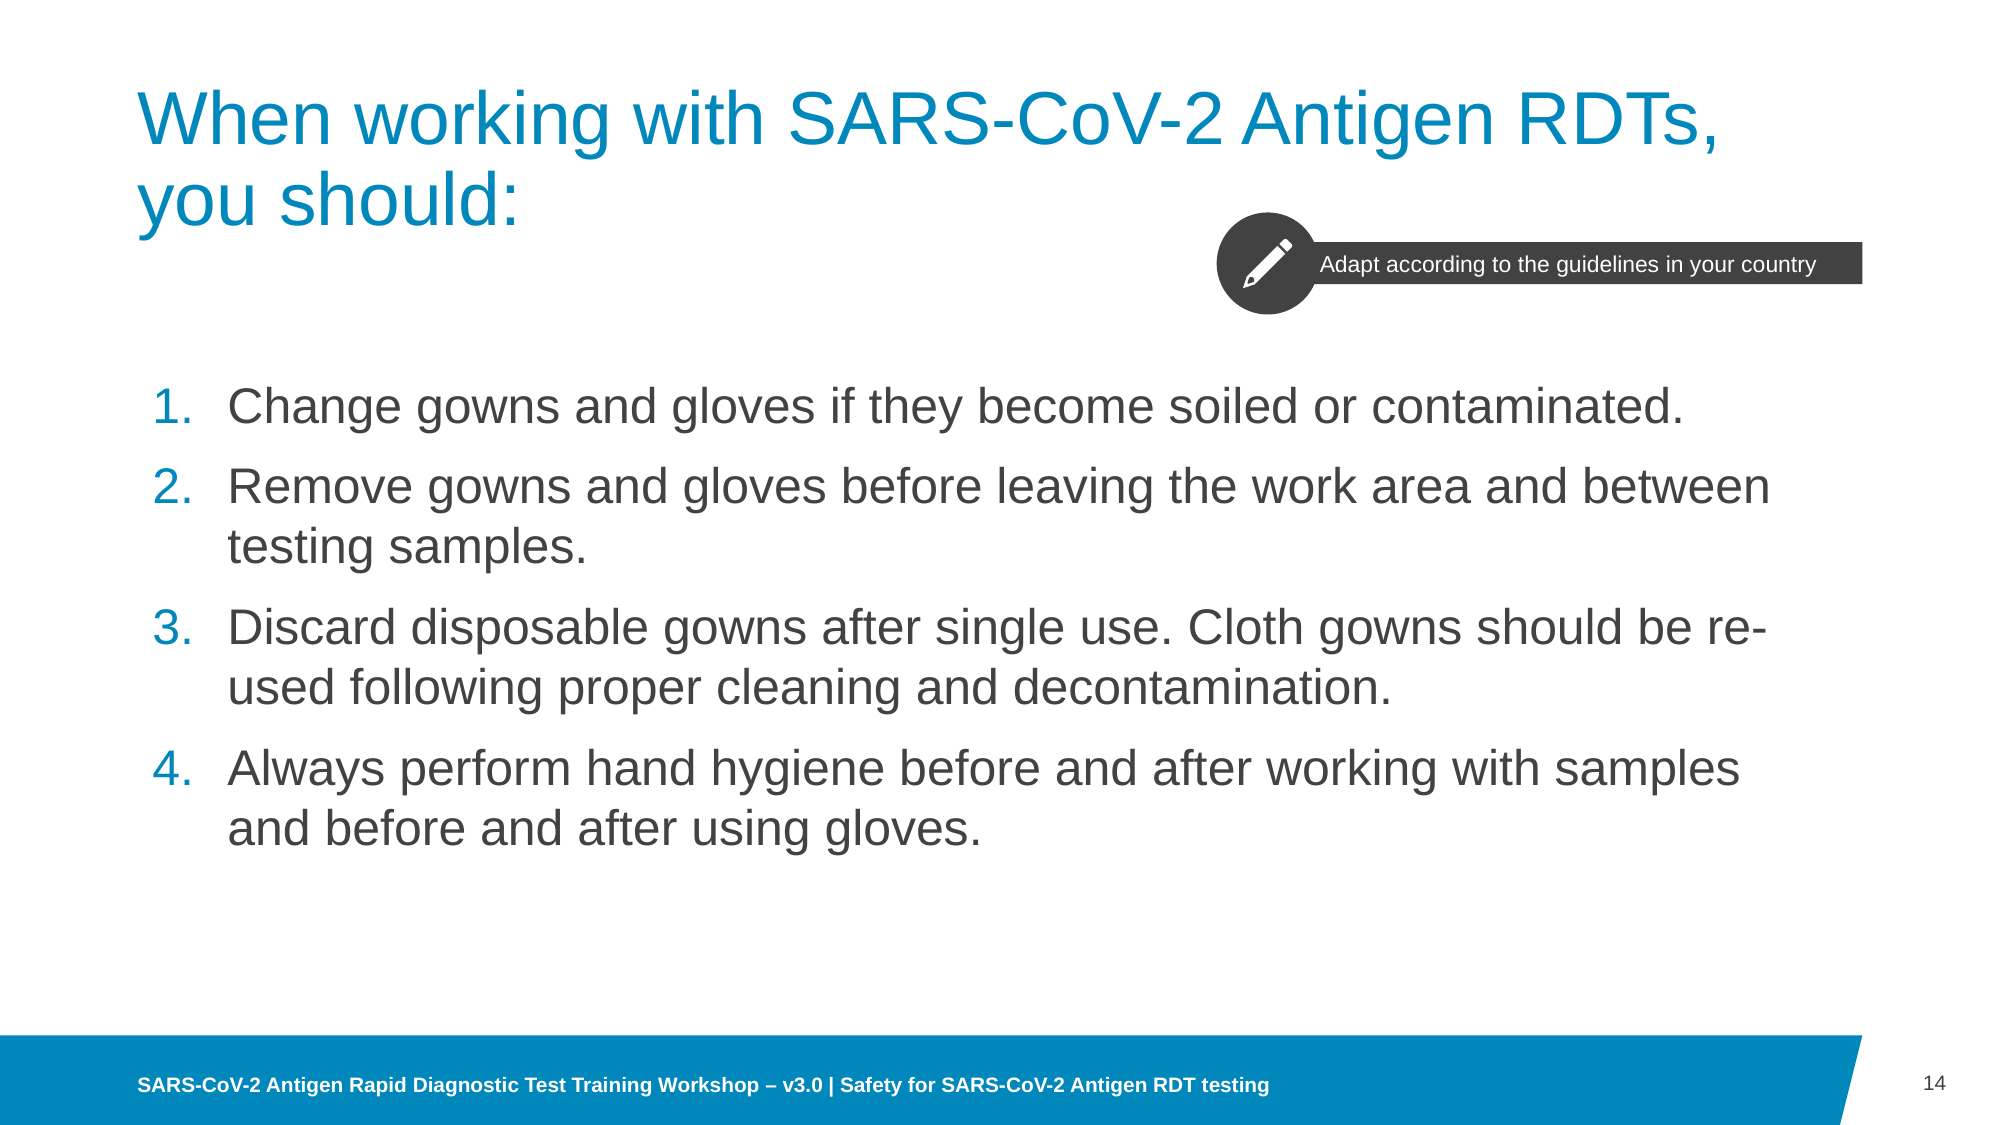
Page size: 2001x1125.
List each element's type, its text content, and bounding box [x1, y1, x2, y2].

slide_number 14 [1862, 1035, 1947, 1125]
footer SARS-CoV-2 Antigen Rapid Diagnostic Test Training Workshop – v3.0 | Safety for SARS-CoV-2 Antigen RDT testing [137, 1042, 1338, 1125]
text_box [1218, 214, 1863, 313]
title When working with SARS-CoV-2 Antigen RDTs, you should: [137, 87, 1863, 242]
list Change gowns and gloves if they become soiled or contaminated. Remove gowns and gloves before leaving the work area and between testing samples. Discard disposable gowns after single use. Cloth gowns should be re-used following proper cleaning and decontamination. Always perform hand hygiene before and after working with samples and before and after using gloves. [137, 284, 1863, 1014]
